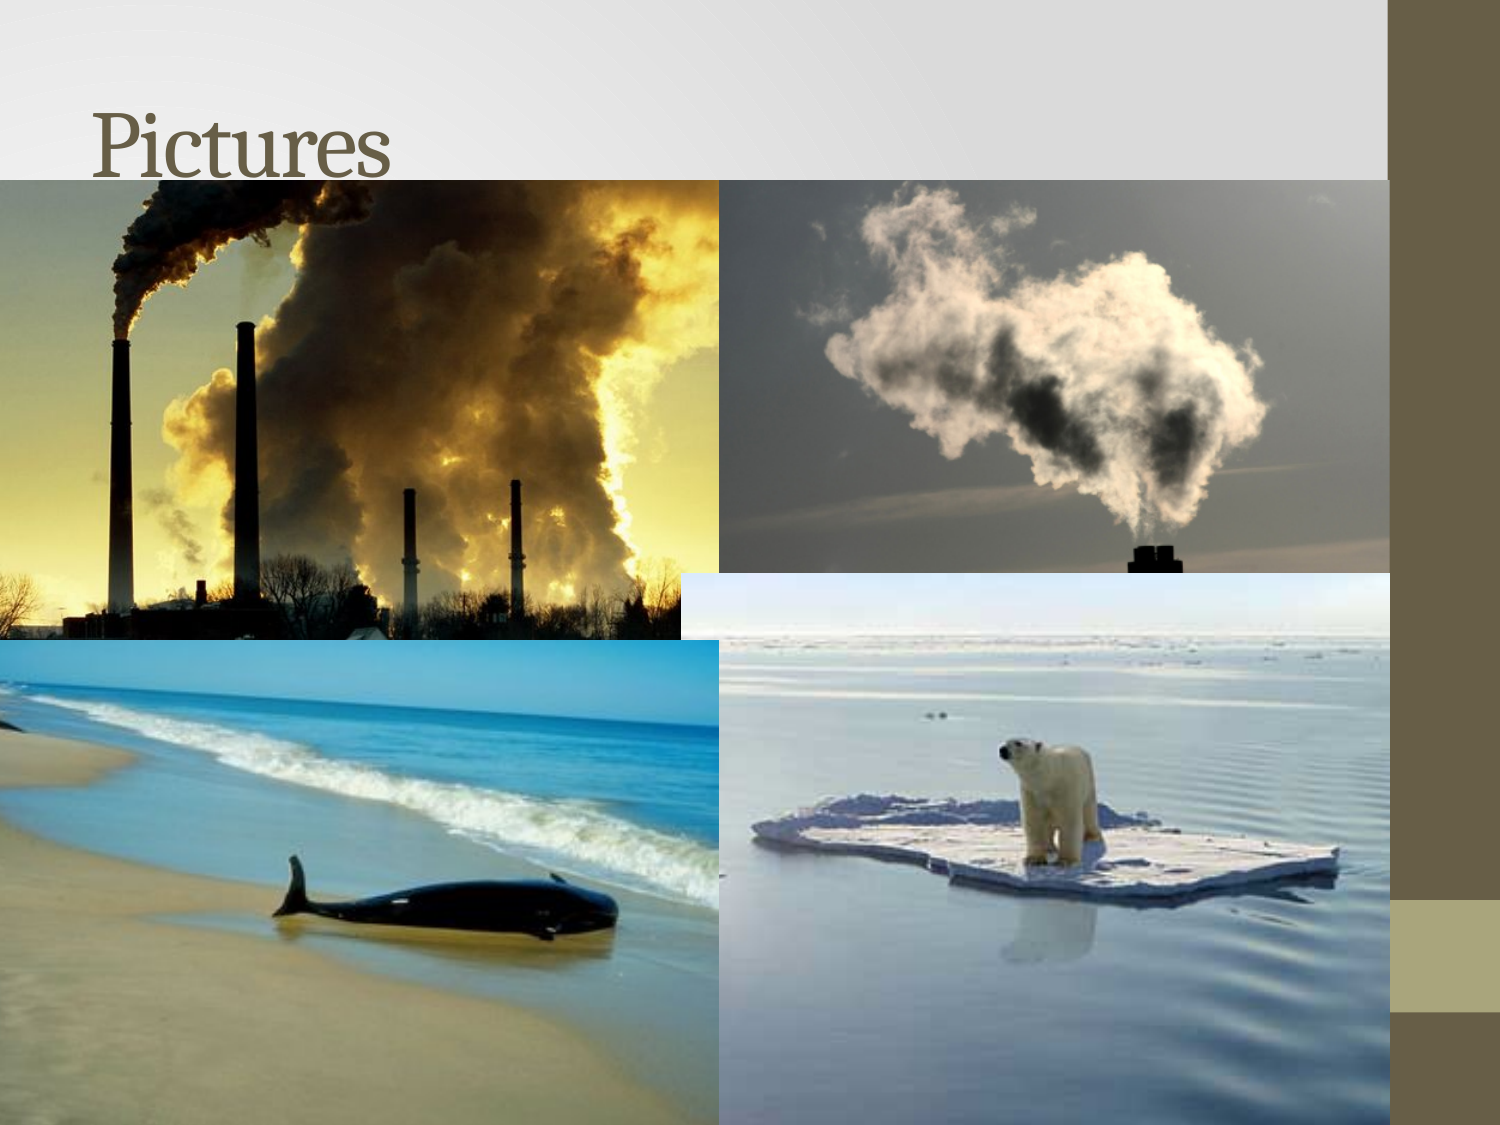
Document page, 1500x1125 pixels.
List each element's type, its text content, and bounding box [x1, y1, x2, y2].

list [729, 179, 1391, 566]
title Pictures [75, 45, 1325, 173]
picture [0, 179, 1391, 1125]
